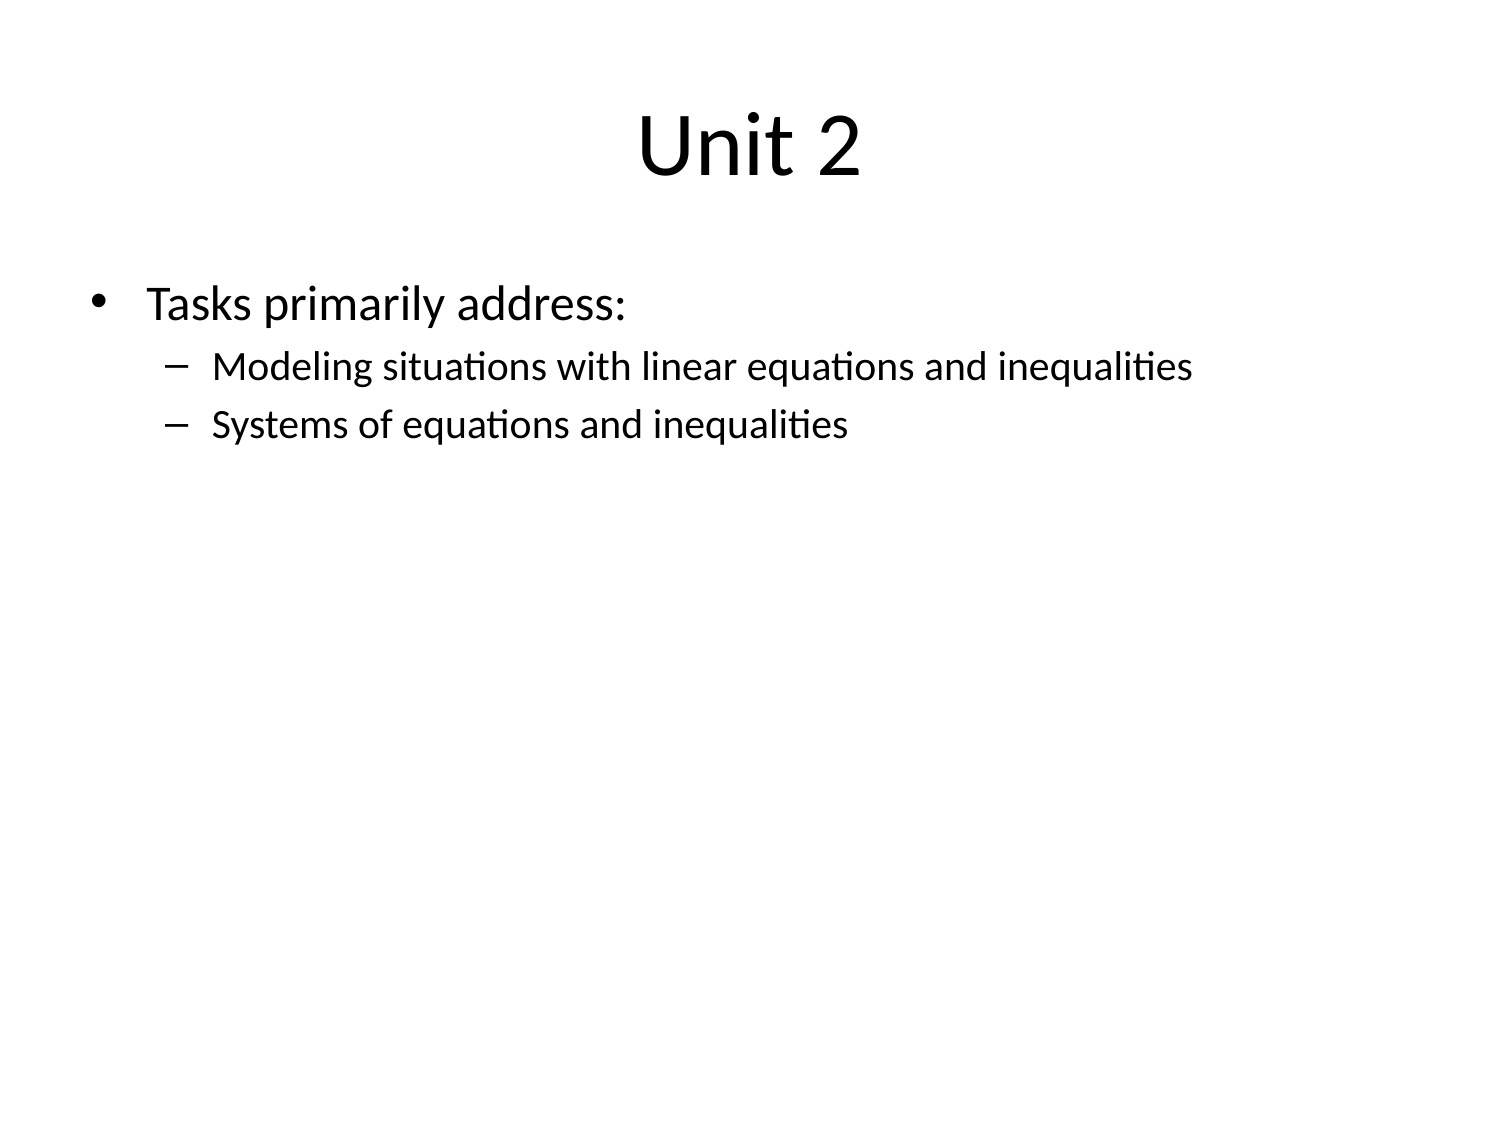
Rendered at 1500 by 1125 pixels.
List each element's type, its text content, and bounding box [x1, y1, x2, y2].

list Tasks primarily address: Modeling situations with linear equations and inequalities Systems of equations and inequalities [75, 262, 1425, 1005]
title Unit 2 [75, 45, 1425, 233]
